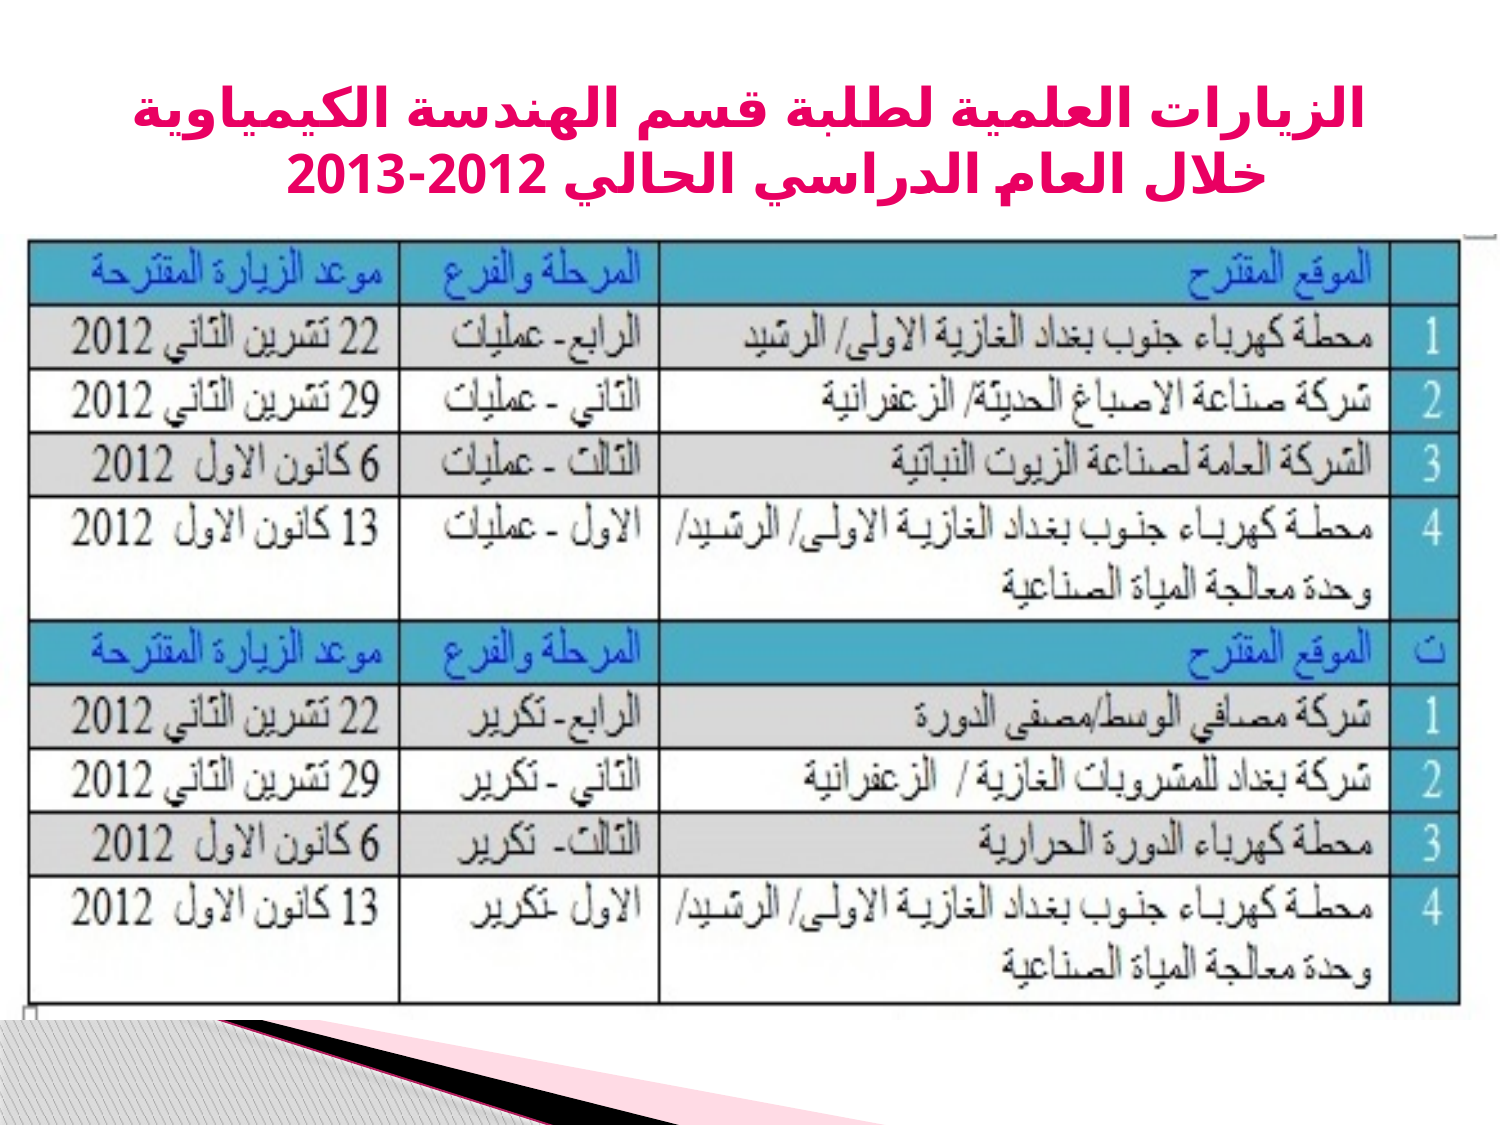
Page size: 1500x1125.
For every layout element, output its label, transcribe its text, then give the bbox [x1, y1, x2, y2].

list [0, 234, 1500, 1020]
title الزيارات العلمية لطلبة قسم الهندسة الكيمياوية خلال العام الدراسي الحالي 2012-2013 [75, 45, 1425, 233]
